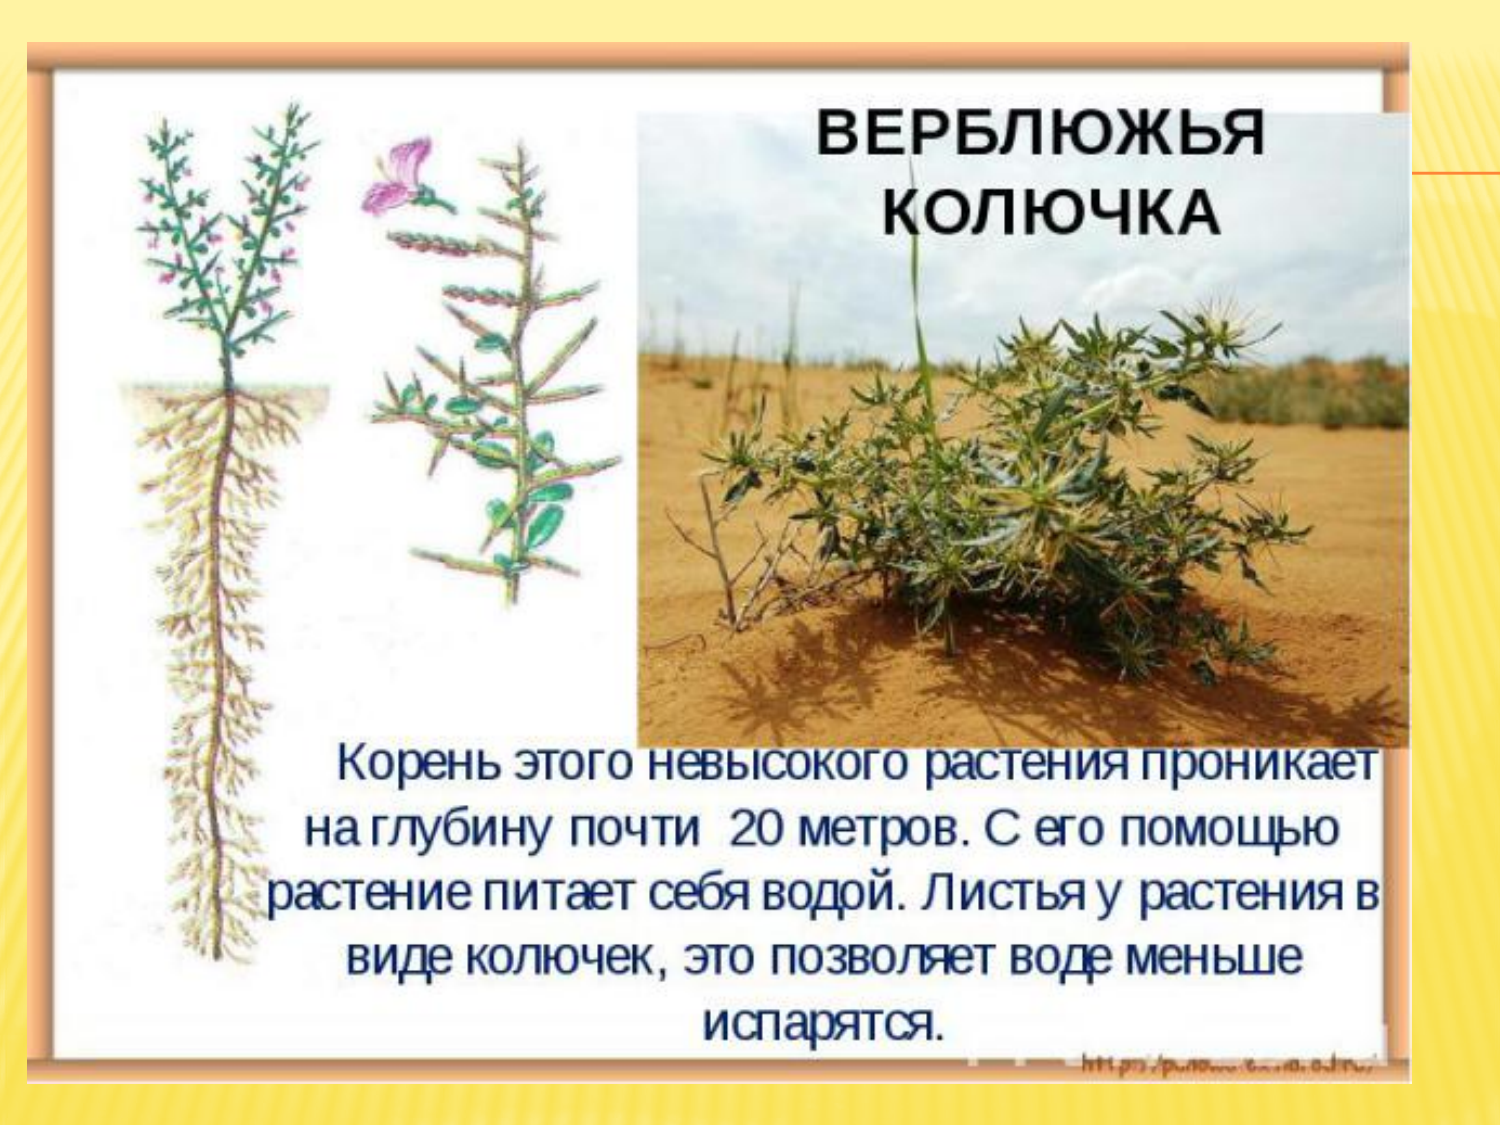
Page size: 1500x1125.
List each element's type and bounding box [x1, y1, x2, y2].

picture [26, 42, 1412, 1084]
